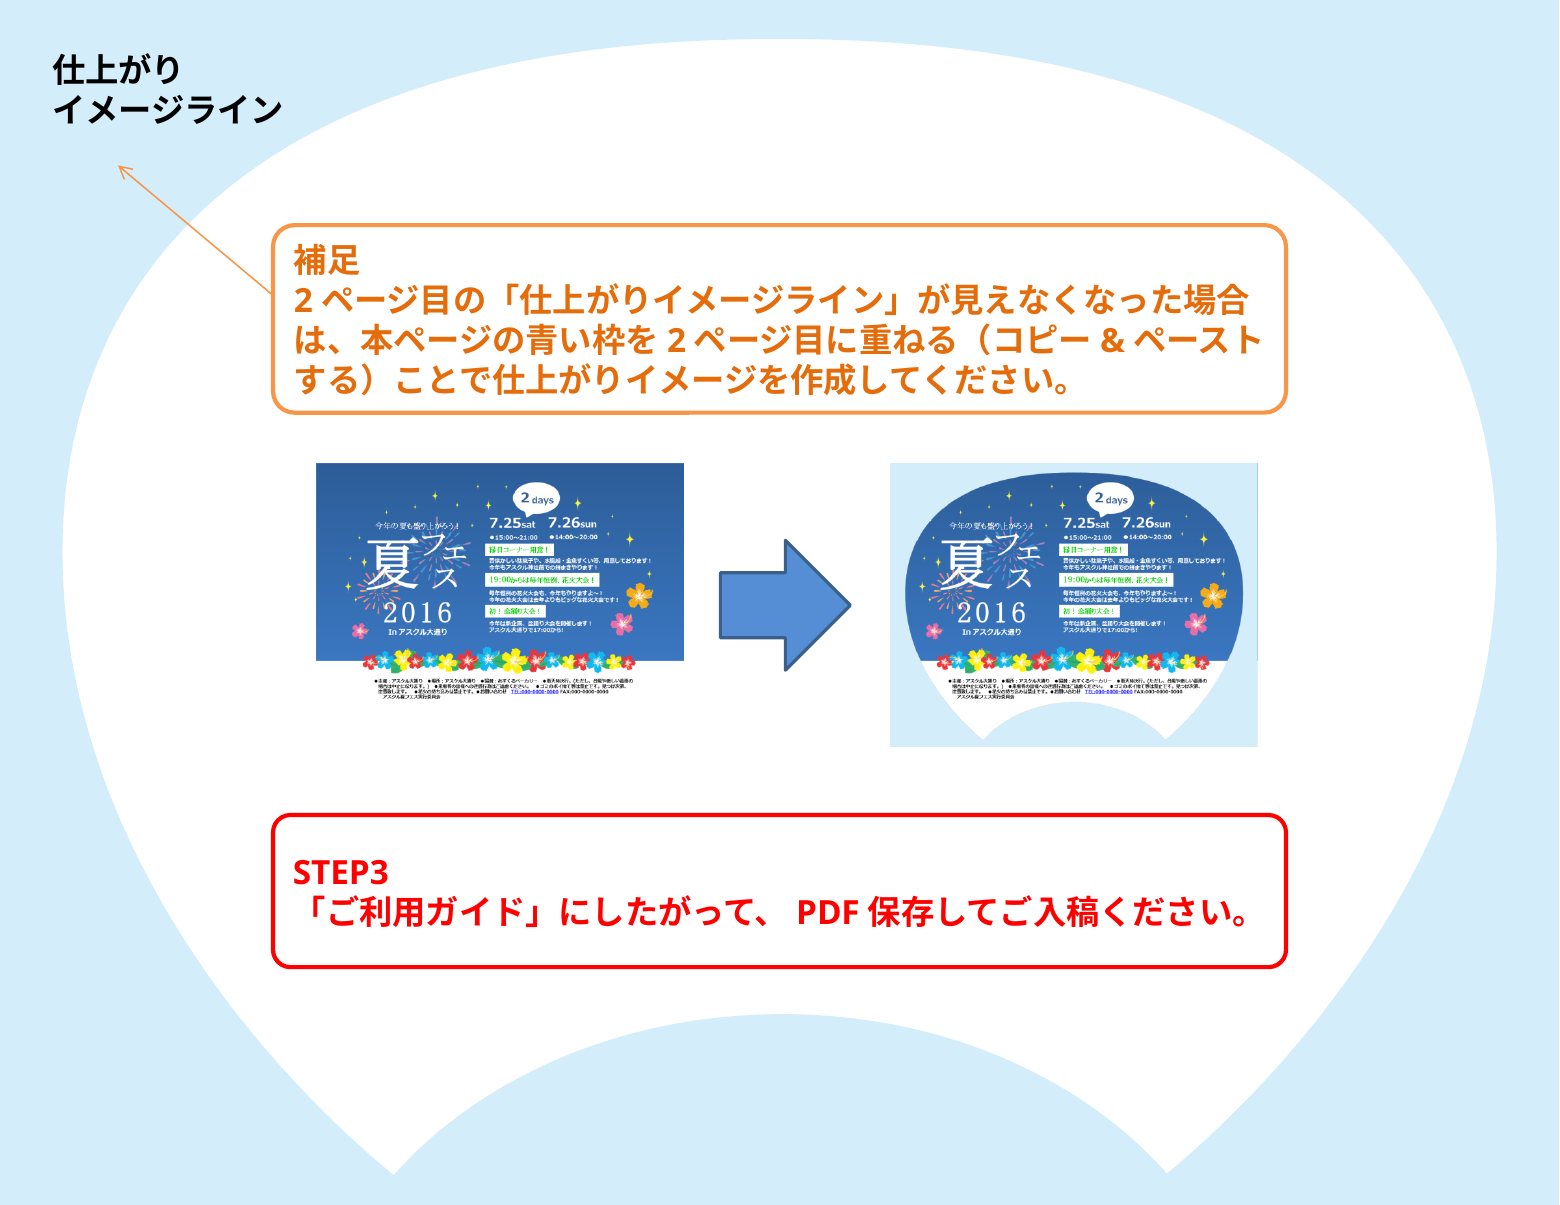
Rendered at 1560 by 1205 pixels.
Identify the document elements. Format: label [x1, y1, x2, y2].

picture [0, 0, 1560, 1205]
text_box [117, 165, 274, 296]
